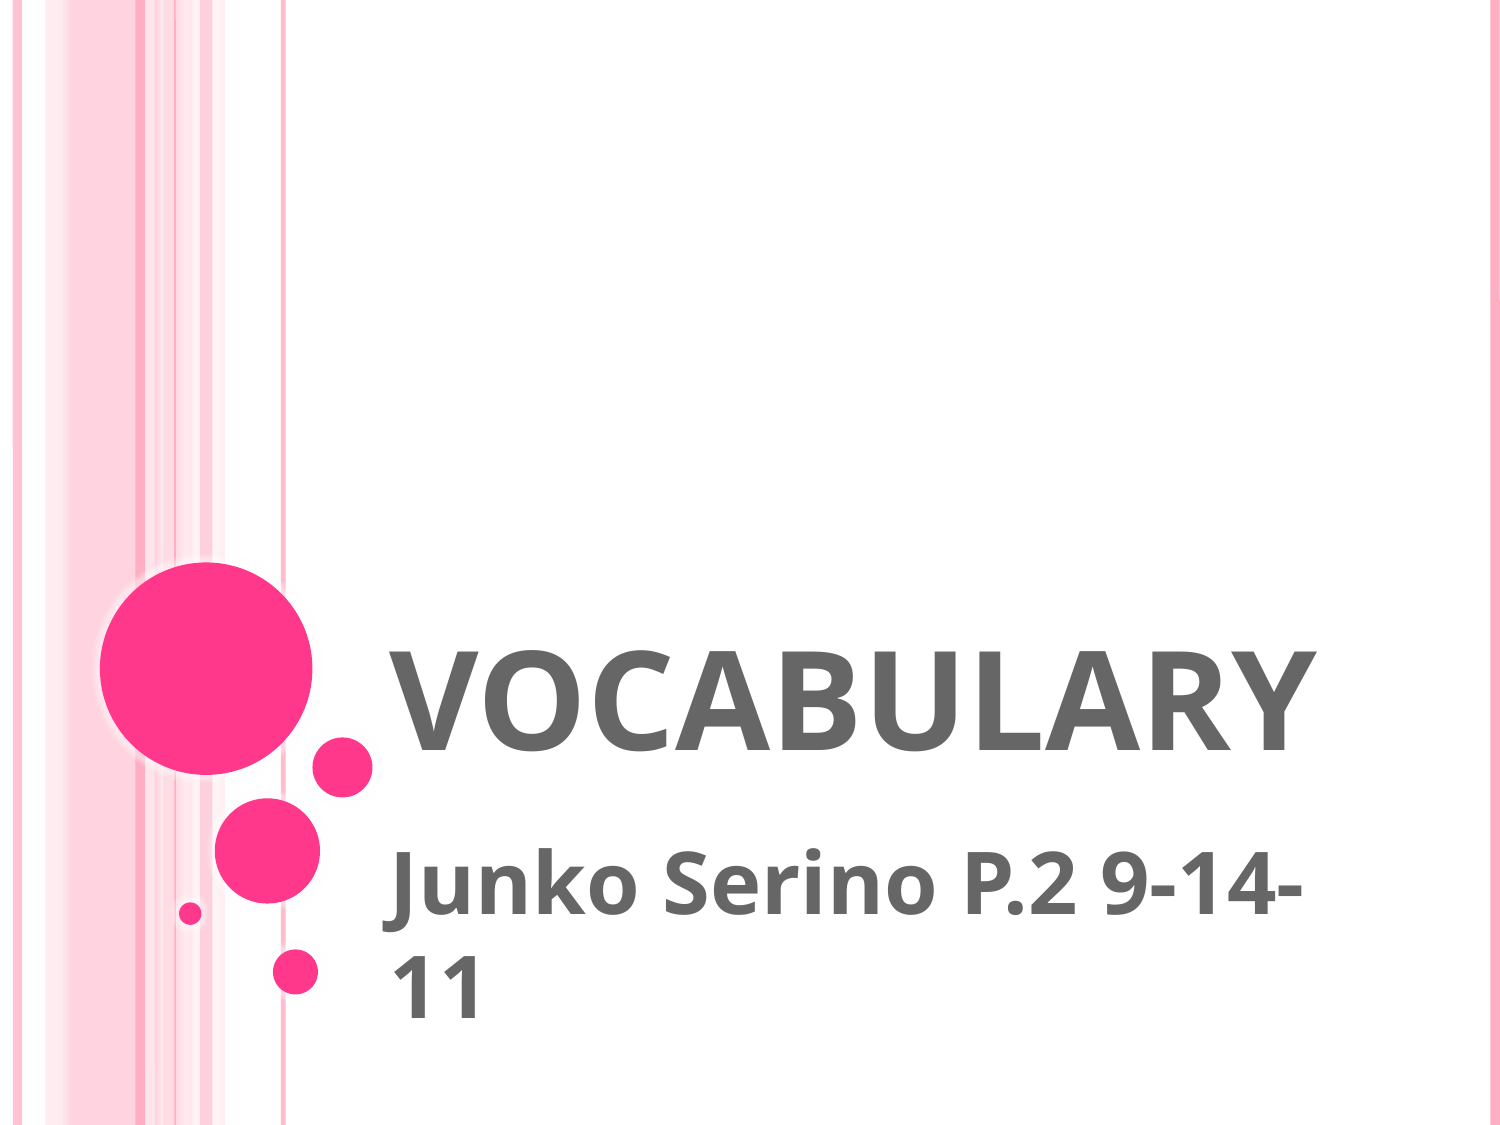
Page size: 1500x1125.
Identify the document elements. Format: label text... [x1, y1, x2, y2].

subtitle Junko Serino P.2 9-14-11 [375, 820, 1388, 1046]
title Vocabulary [375, 474, 1388, 786]
